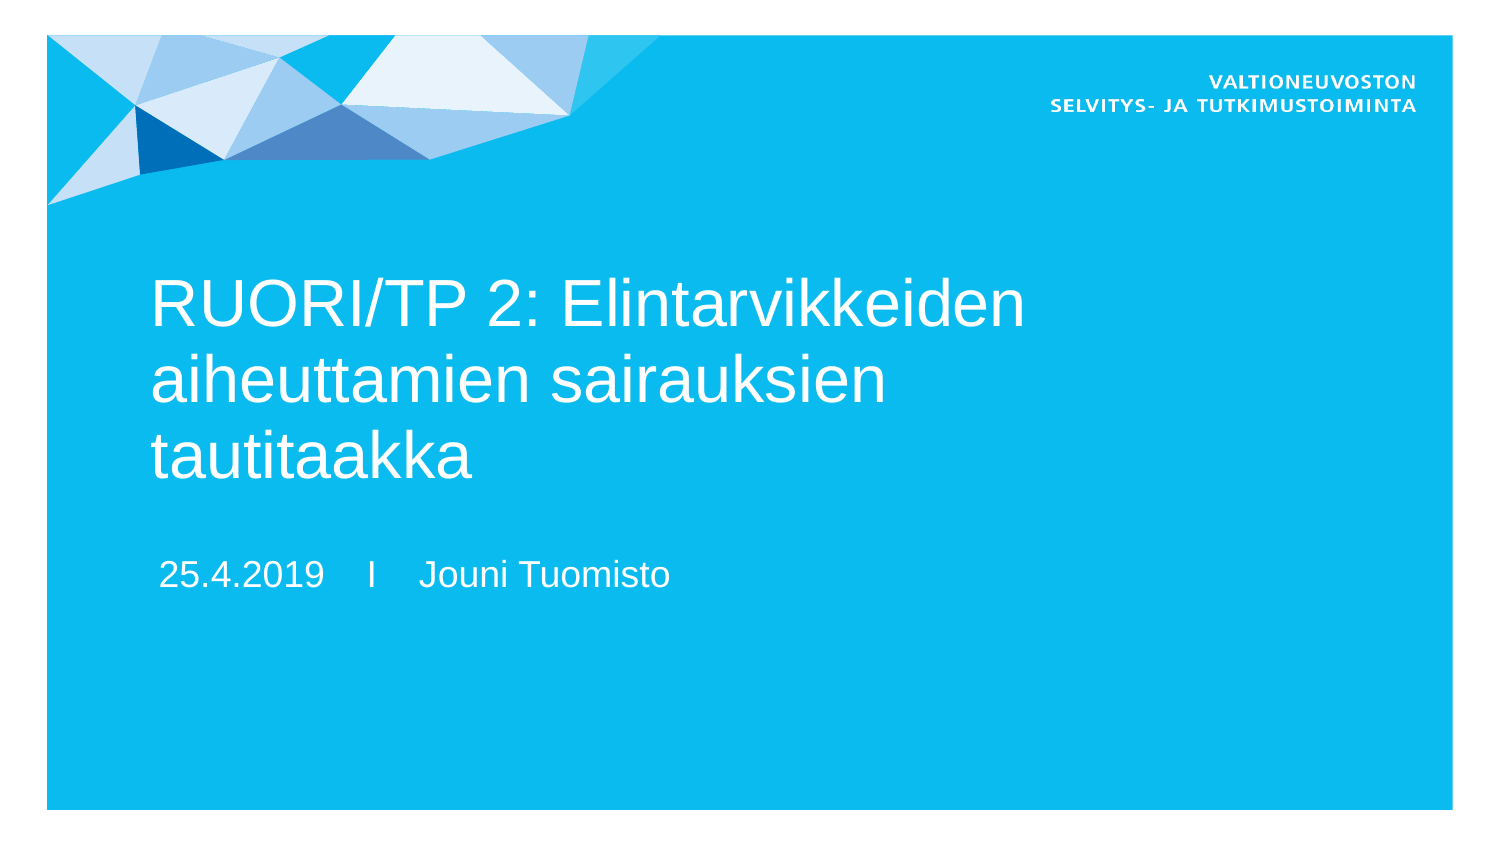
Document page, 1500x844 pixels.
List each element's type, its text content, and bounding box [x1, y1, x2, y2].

picture [1373, 76, 1383, 88]
subtitle 25.4.2019 I Jouni Tuomisto [143, 542, 1105, 720]
picture [1346, 99, 1352, 111]
picture [1052, 99, 1059, 105]
picture [1386, 76, 1398, 88]
picture [1122, 99, 1132, 111]
picture [1261, 99, 1271, 111]
picture [1065, 99, 1073, 111]
picture [1198, 99, 1207, 111]
picture [1239, 99, 1247, 111]
picture [1210, 76, 1221, 88]
picture [1240, 76, 1248, 88]
picture [1403, 99, 1415, 111]
picture [1410, 76, 1414, 88]
picture [1287, 76, 1292, 88]
picture [1376, 99, 1381, 111]
picture [1224, 76, 1236, 88]
picture [1346, 76, 1358, 88]
picture [1391, 99, 1400, 111]
picture [1293, 76, 1298, 88]
picture [1403, 76, 1407, 88]
title RUORI/TP 2: Elintarvikkeiden aiheuttamien sairauksien tautitaakka [135, 209, 1069, 502]
picture [1087, 99, 1098, 111]
picture [1270, 76, 1282, 88]
picture [1271, 99, 1276, 111]
picture [1297, 99, 1305, 111]
picture [1249, 76, 1259, 88]
picture [1382, 100, 1387, 111]
picture [1317, 76, 1327, 88]
picture [1332, 76, 1343, 88]
picture [1357, 99, 1362, 111]
picture [1321, 99, 1333, 111]
picture [1136, 99, 1145, 111]
picture [1225, 99, 1235, 111]
picture [1109, 99, 1119, 111]
picture [1362, 76, 1370, 88]
picture [1175, 99, 1186, 111]
picture [1304, 76, 1312, 88]
picture [1308, 99, 1317, 111]
